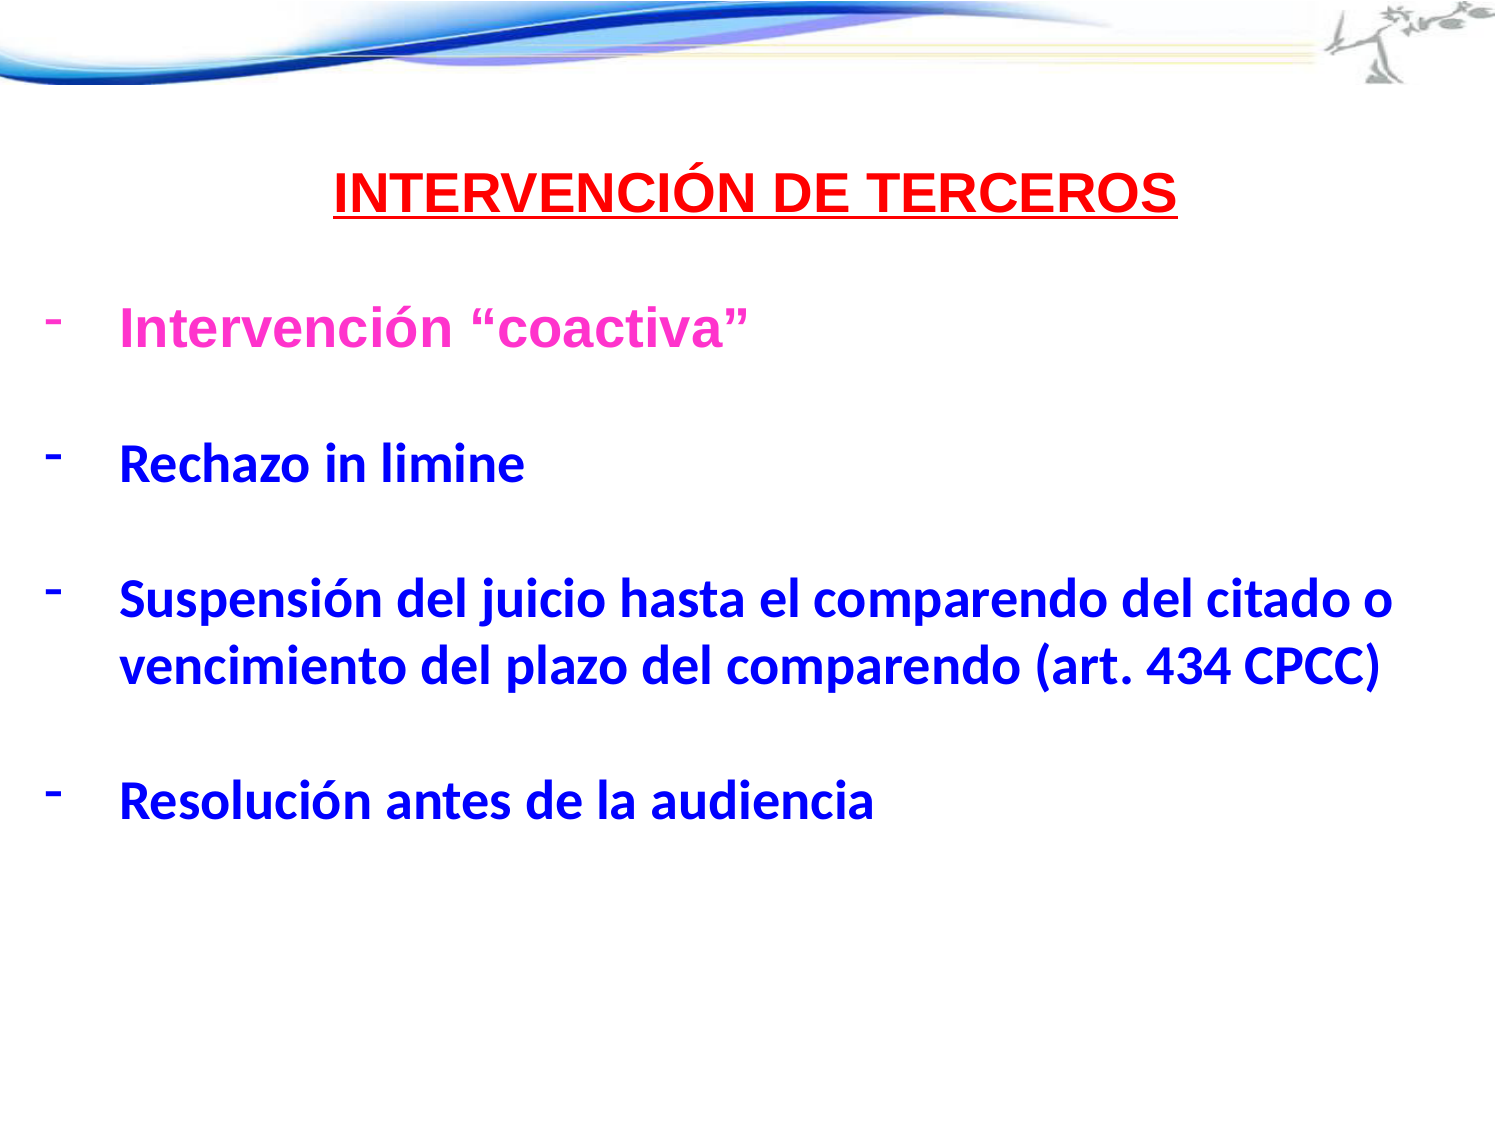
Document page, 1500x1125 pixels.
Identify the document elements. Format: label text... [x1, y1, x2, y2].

picture [0, 1, 1495, 85]
text_box INTERVENCIÓN DE TERCEROS Intervención “coactiva” Rechazo in limine Suspensión del juicio hasta el comparendo del citado o vencimiento del plazo del comparendo (art. 434 CPCC) Resolución antes de la audiencia [29, 148, 1483, 839]
